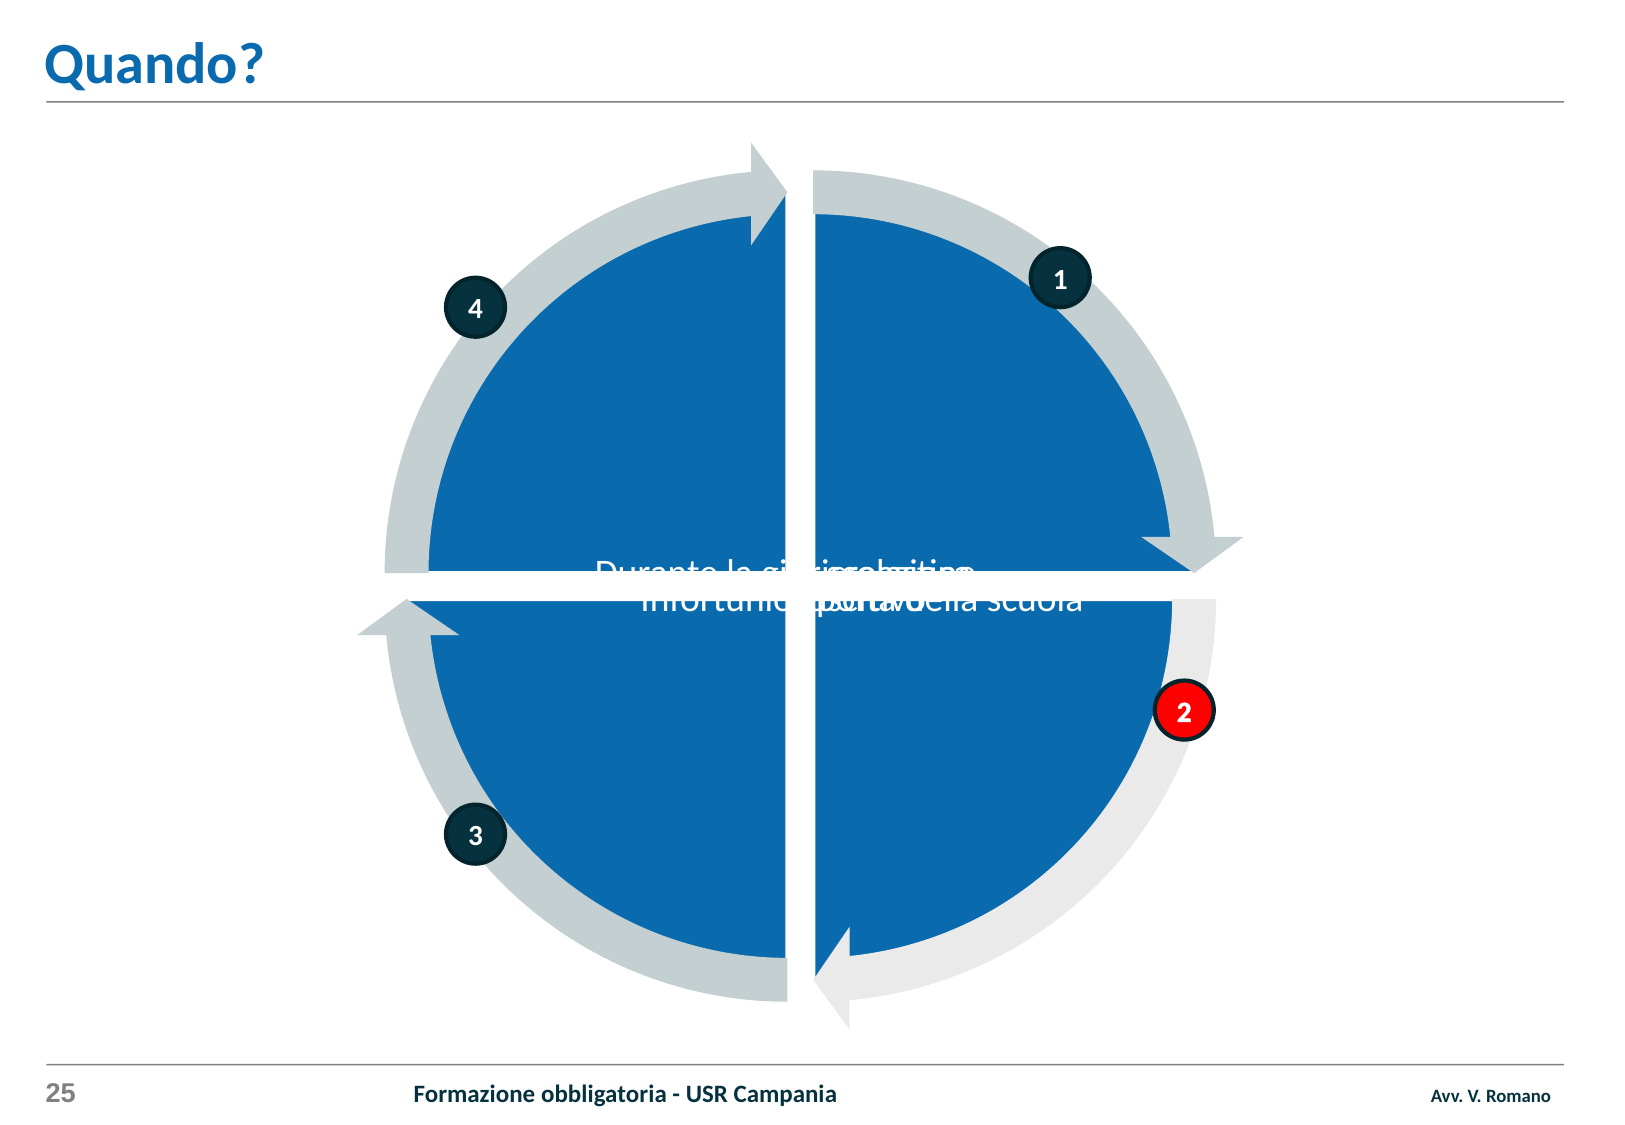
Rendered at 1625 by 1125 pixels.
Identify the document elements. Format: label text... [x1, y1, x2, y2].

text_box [44, 131, 1563, 1048]
text_box Quando? [44, 24, 1561, 91]
